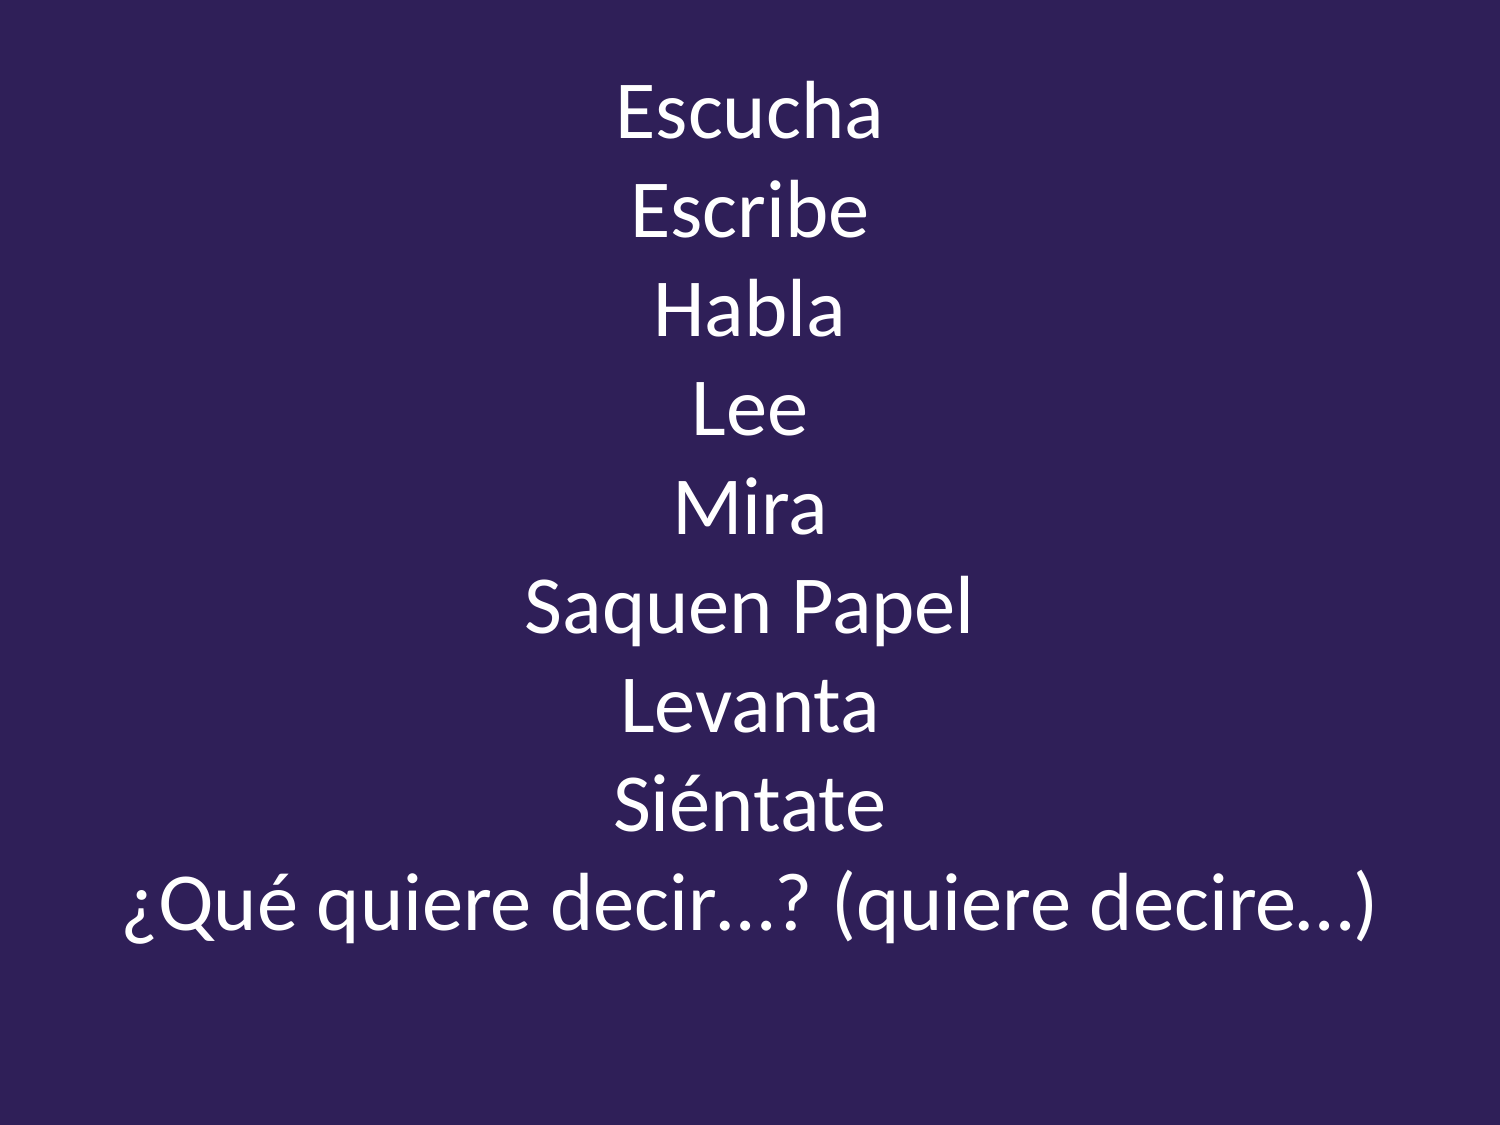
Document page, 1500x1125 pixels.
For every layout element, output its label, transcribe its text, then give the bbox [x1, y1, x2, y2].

title Escucha Escribe Habla Lee Mira Saquen Papel Levanta Siéntate ¿Qué quiere decir…? (quiere decire…) [75, 45, 1425, 958]
